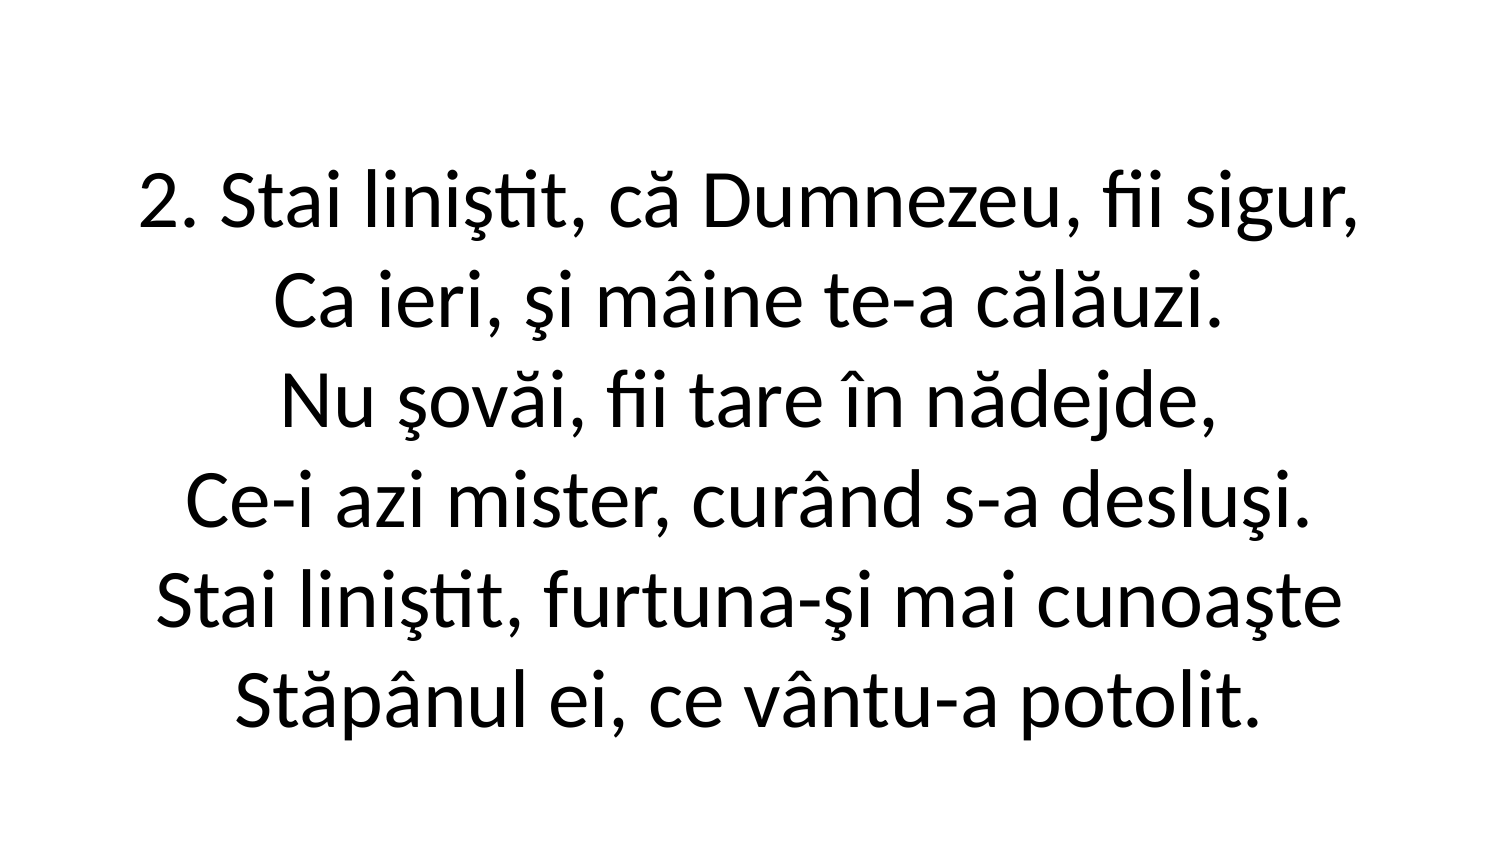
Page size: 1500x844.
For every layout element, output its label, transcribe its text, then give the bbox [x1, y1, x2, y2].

text_box 2. Stai liniştit, că Dumnezeu, fii sigur, Ca ieri, şi mâine te-a călăuzi. Nu şovăi, fii tare în nădejde, Ce-i azi mister, curând s-a desluşi. Stai liniştit, furtuna-şi mai cunoaşte Stăpânul ei, ce vântu-a potolit. [122, 92, 1378, 752]
